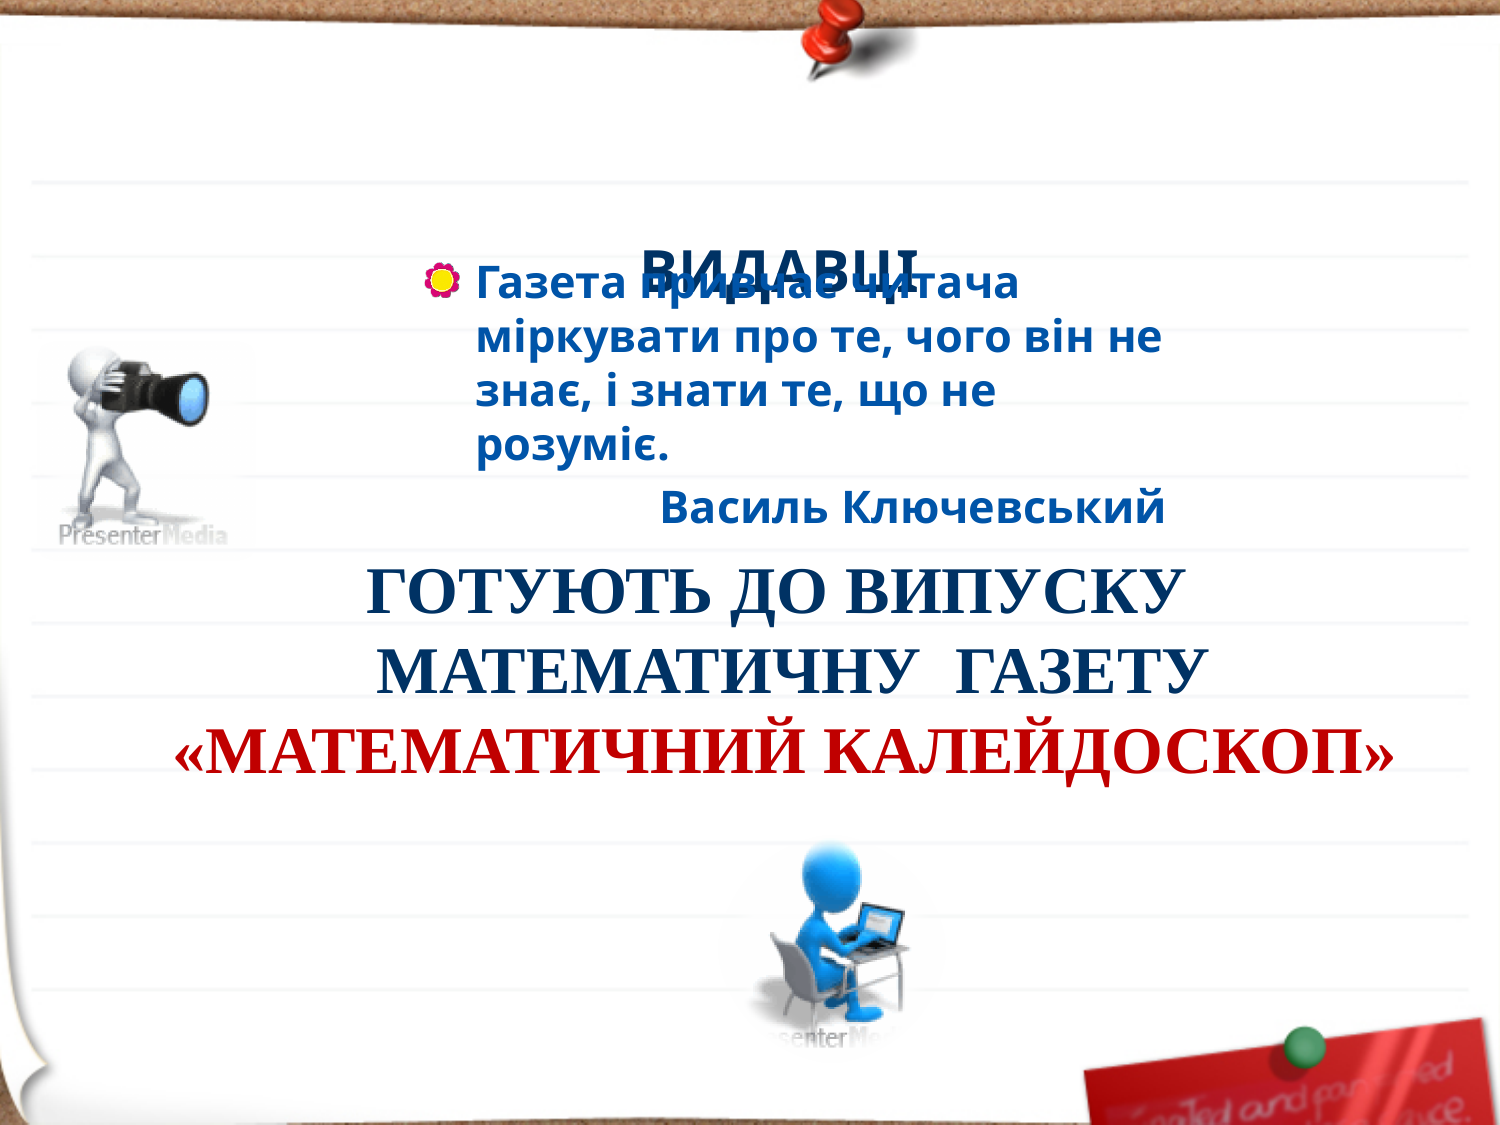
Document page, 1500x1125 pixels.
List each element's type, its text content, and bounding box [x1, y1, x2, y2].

text_box Газета привчає читача міркувати про те, чого він не знає, і знати те, що не розуміє. Василь Ключевський [410, 246, 1184, 538]
picture [0, 0, 1500, 1125]
text_box Готують до випуску математичну газету «Математичний калейдоскоп» [157, 538, 1414, 794]
title Видавці [199, 168, 1360, 371]
